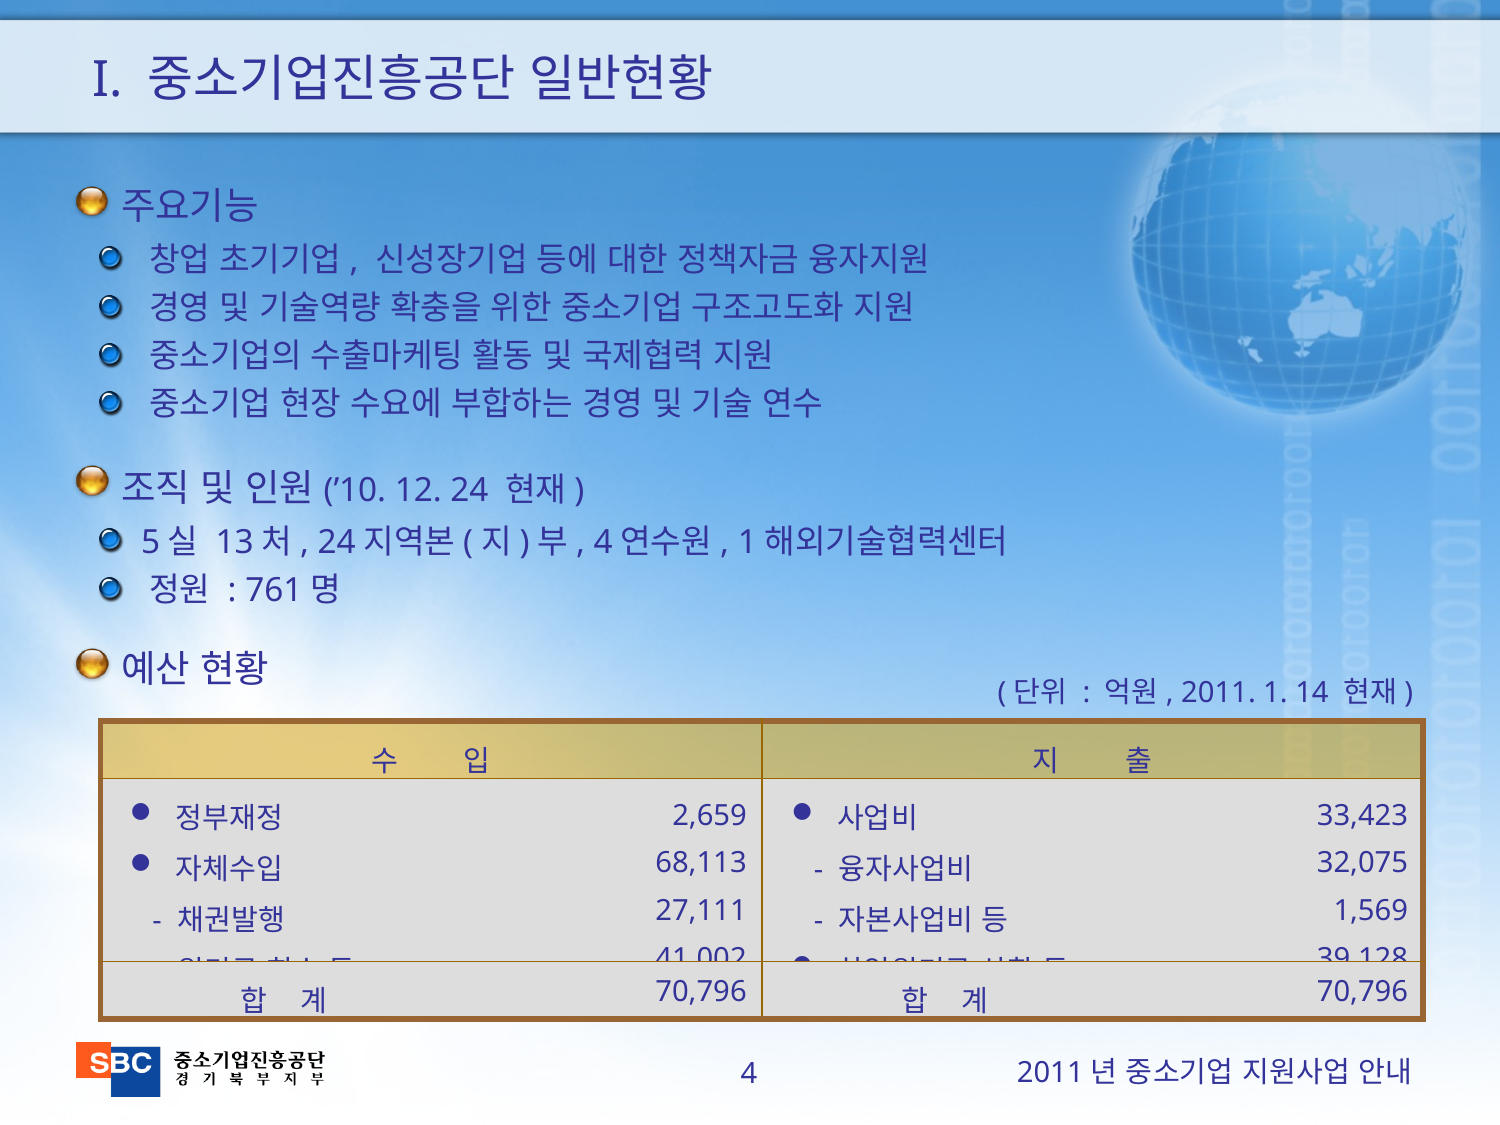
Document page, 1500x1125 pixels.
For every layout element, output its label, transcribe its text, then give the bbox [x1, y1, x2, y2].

table_cell 33,423 32,075 1,569 39,128 [1128, 779, 1420, 961]
table_cell 정부재정 자체수입 - 채권발행 - 원리금 회수 등 [103, 779, 467, 961]
text_box 창업 초기기업, 신성장기업 등에 대한 정책자금 융자지원 경영 및 기술역량 확충을 위한 중소기업 구조고도화 지원 중소기업의 수출마케팅 활동 및 국제협력 지원 중소기업 현장 수요에 부합하는 경영 및 기술 연수 [82, 230, 1405, 430]
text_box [72, 451, 695, 518]
table_cell 사업비 - 융자사업비 - 자본사업비 등 차입원기금 상환 등 [763, 779, 1128, 961]
table_cell 2,659 68,113 27,111 41,002 [467, 779, 761, 961]
text_box I. 중소기업진흥공단 일반현황 [77, 38, 729, 114]
table_cell 70,796 [467, 962, 761, 1016]
table_cell 합 계 [103, 962, 467, 1016]
table_header 수 입 [103, 724, 761, 778]
table_cell 70,796 [1128, 962, 1420, 1016]
picture [0, 0, 1500, 1125]
table_header 지 출 [763, 724, 1420, 778]
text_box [72, 634, 695, 695]
table_cell 합 계 [763, 962, 1128, 1016]
text_box 5실 13처, 24지역본(지)부, 4연수원, 1해외기술협력센터 정원 : 761명 [82, 512, 1405, 616]
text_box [72, 172, 695, 233]
text_box (단위 : 억원, 2011. 1. 14 현재) [982, 665, 1428, 716]
